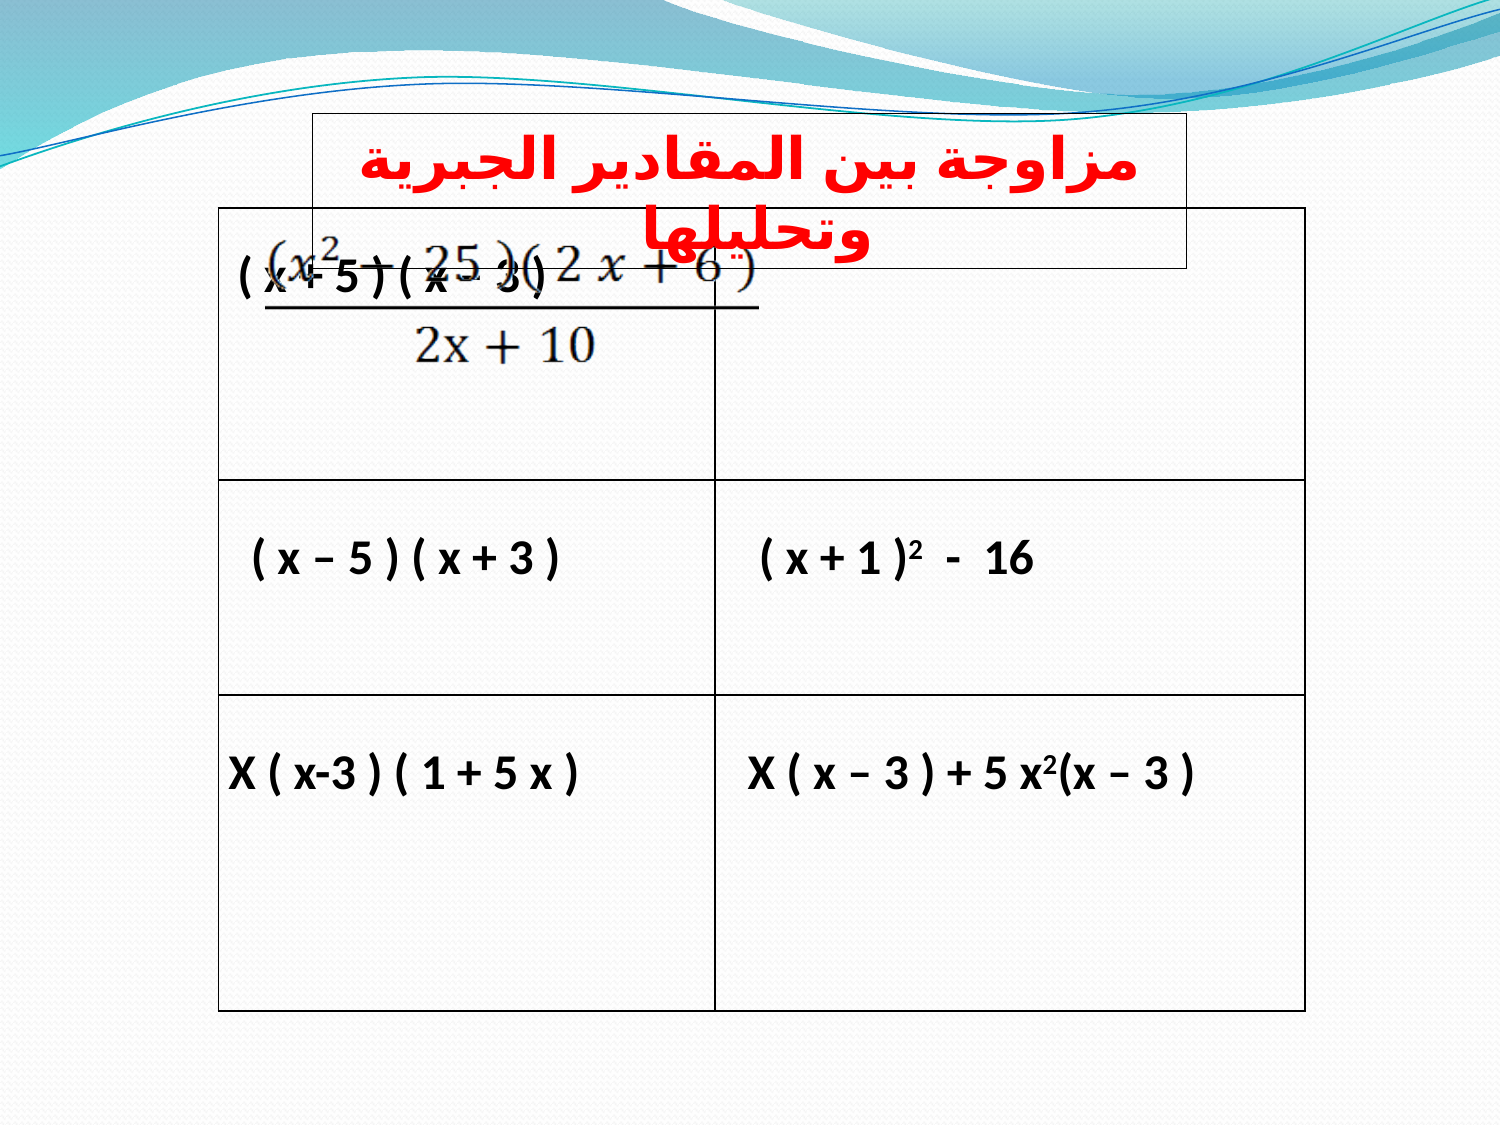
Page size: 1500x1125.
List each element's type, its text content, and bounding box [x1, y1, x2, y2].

table_header ( x + 5 ) ( x – 3 ) [219, 209, 714, 479]
table_cell X ( x-3 ) ( 1 + 5 x ) [219, 696, 714, 1010]
table_header [716, 209, 1304, 479]
table_cell X ( x – 3 ) + 5 x2(x – 3 ) [716, 696, 1304, 1010]
table_cell ( x + 1 )2 - 16 [716, 481, 1304, 694]
text_box مزاوجة بين المقادير الجبرية وتحليلها [312, 113, 1187, 269]
table_cell ( x – 5 ) ( x + 3 ) [219, 481, 714, 694]
picture [265, 231, 759, 375]
